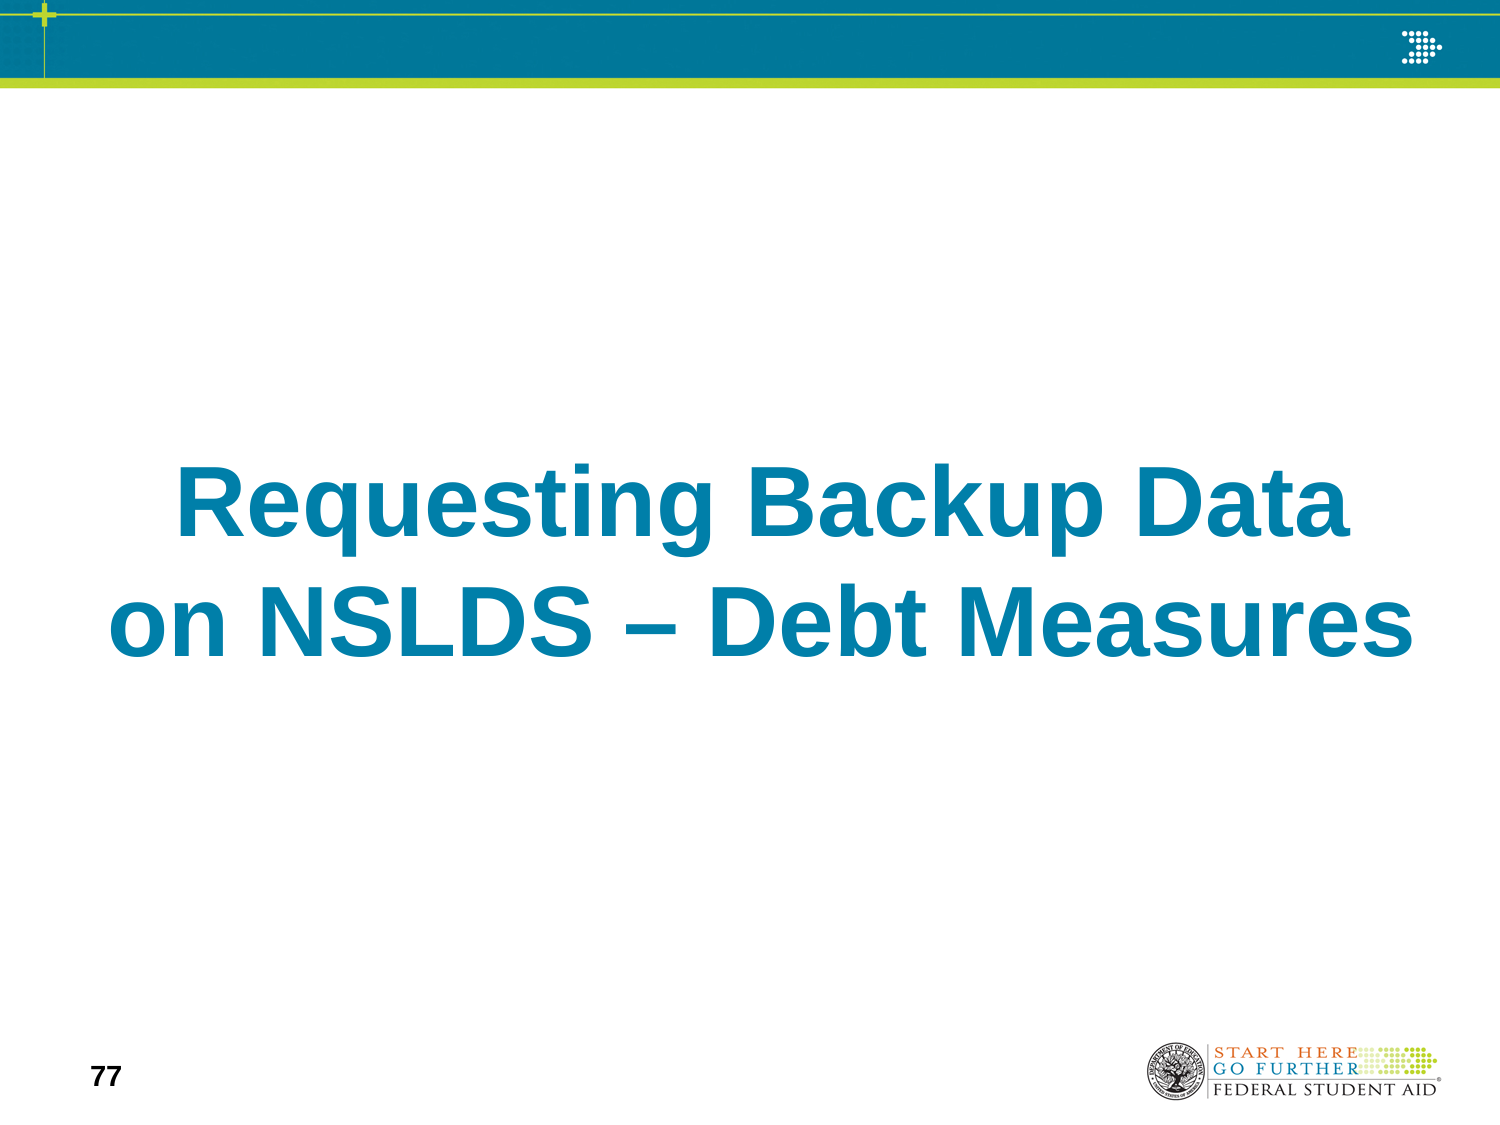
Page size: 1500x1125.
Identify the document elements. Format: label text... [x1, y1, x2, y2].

slide_number 77 [74, 1049, 388, 1125]
picture [1424, 32, 1428, 42]
picture [0, 3, 1500, 26]
title Requesting Backup Data on NSLDS – Debt Measures [87, 462, 1438, 651]
picture [0, 78, 1500, 1125]
